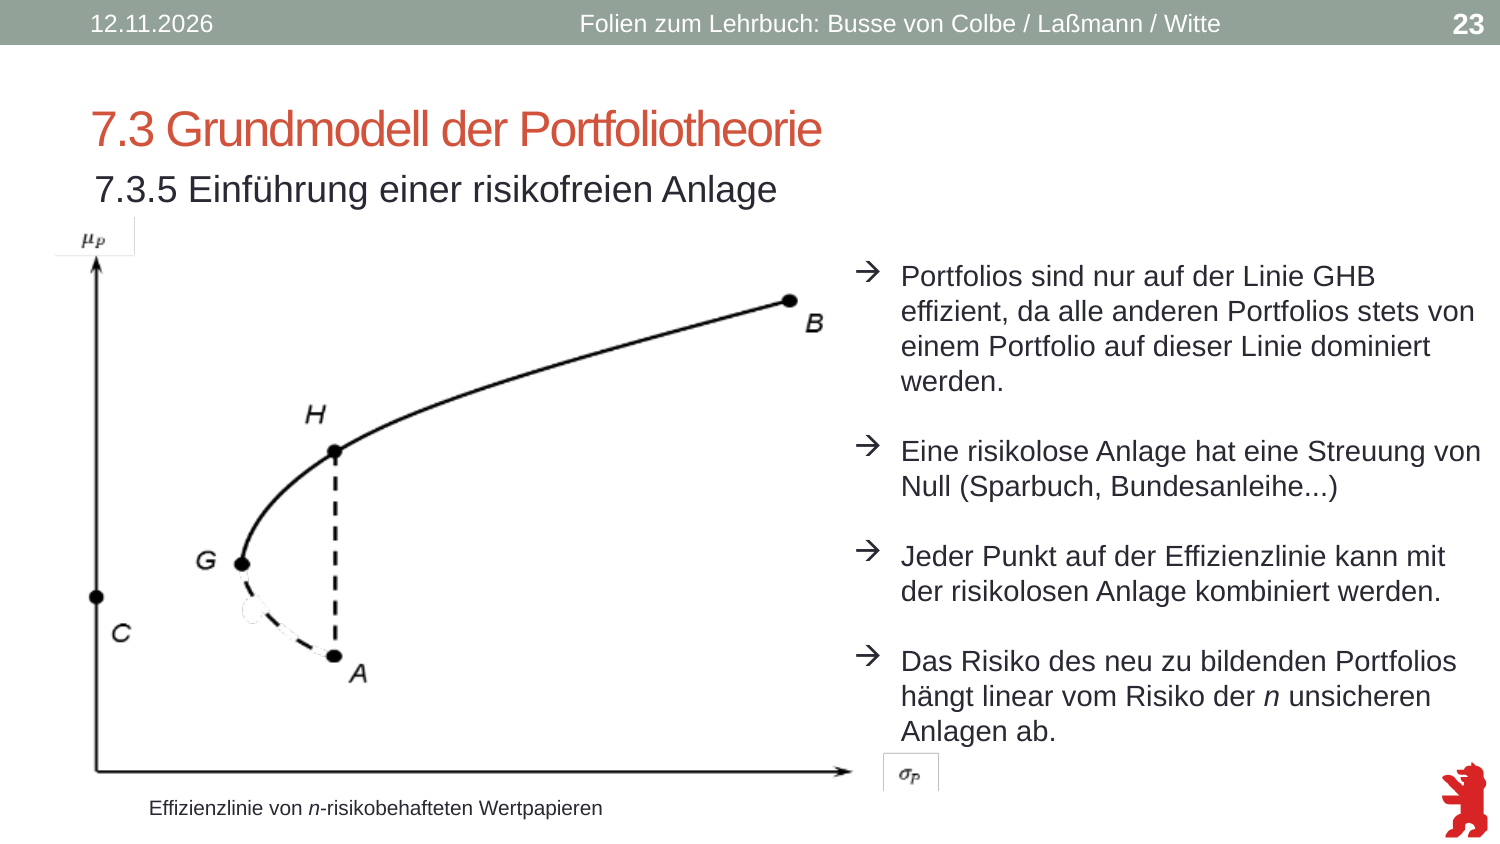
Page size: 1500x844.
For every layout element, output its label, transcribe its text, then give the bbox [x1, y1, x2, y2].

slide_number 23 [1325, 2, 1500, 43]
text_box Effizienzlinie von n-risikobehafteten Wertpapieren [134, 799, 618, 828]
picture [1434, 760, 1500, 844]
text_box 7.3.5 Einführung einer risikofreien Anlage [79, 157, 794, 214]
picture [55, 217, 945, 792]
title 7.3 Grundmodell der Portfoliotheorie [75, 65, 1425, 188]
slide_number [75, 2, 550, 43]
footer Folien zum Lehrbuch: Busse von Colbe / Laßmann / Witte [562, 2, 1238, 43]
text_box Portfolios sind nur auf der Linie GHB effizient, da alle anderen Portfolios stets von einem Portfolio auf dieser Linie dominiert werden. Eine risikolose Anlage hat eine Streuung von Null (Sparbuch, Bundesanleihe...) Jeder Punkt auf der Effizienzlinie kann mit der risikolosen Anlage kombiniert werden. Das Risiko des neu zu bildenden Portfolios hängt linear vom Risiko der n unsicheren Anlagen ab. [953, 250, 1500, 755]
